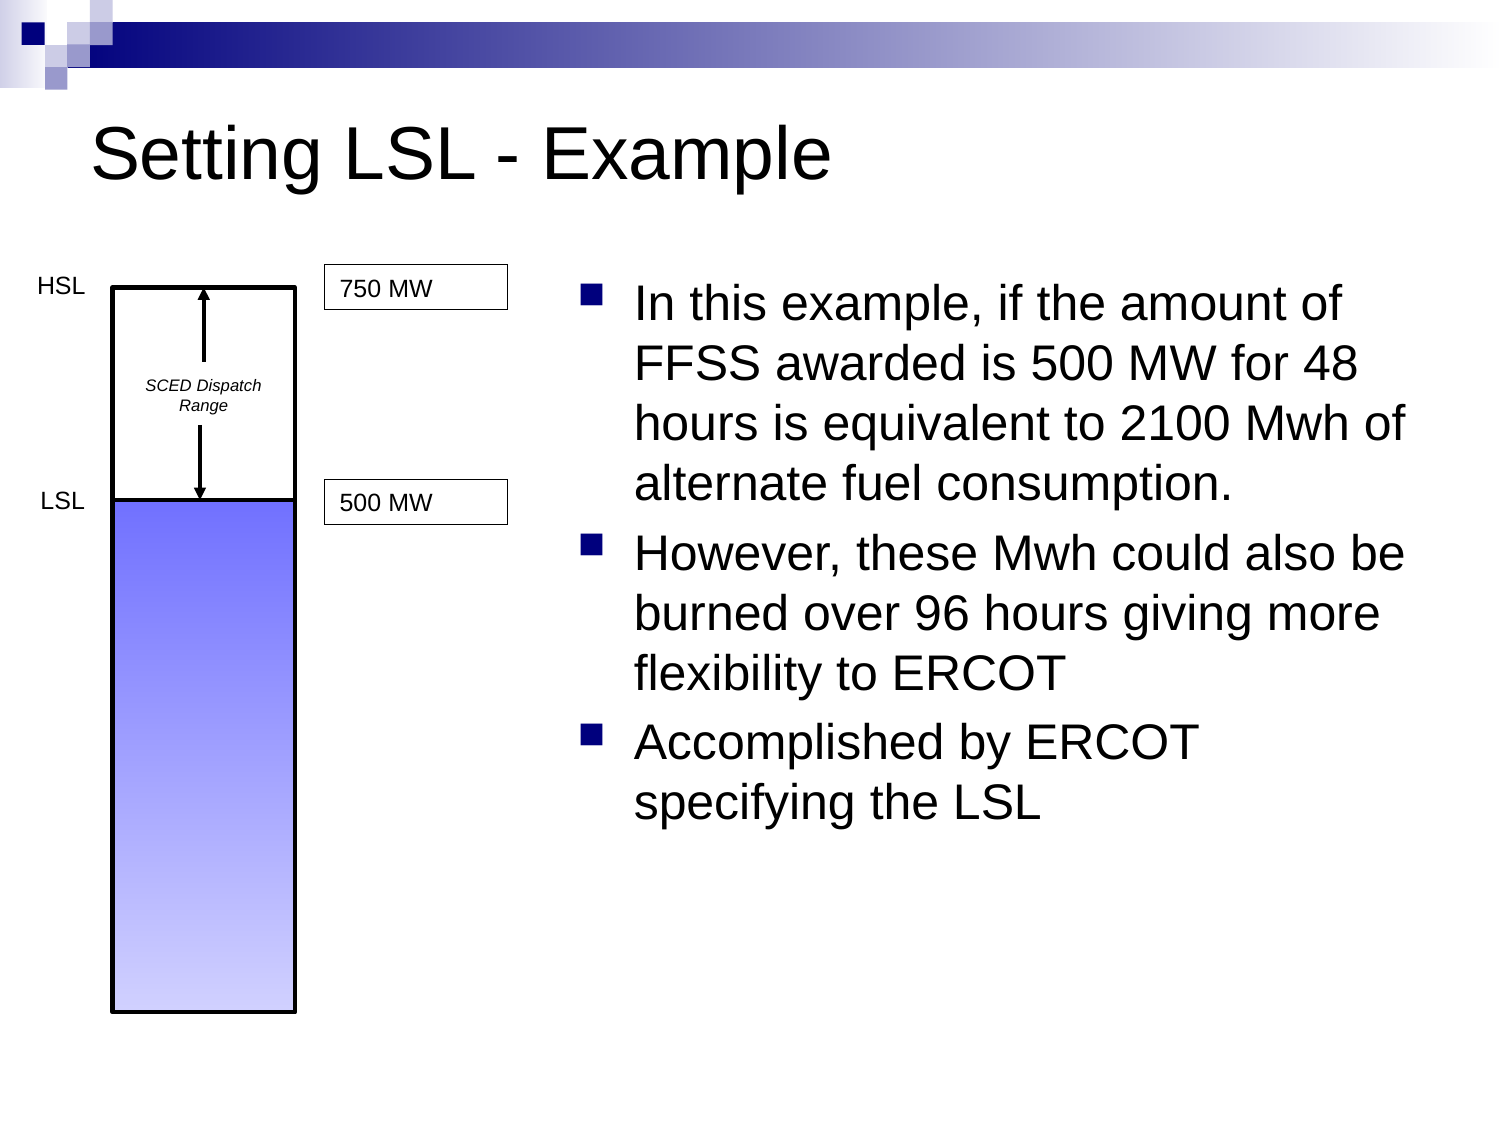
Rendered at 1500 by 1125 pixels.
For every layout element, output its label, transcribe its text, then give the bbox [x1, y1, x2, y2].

text_box 750 MW [324, 264, 508, 310]
title Setting LSL - Example [75, 75, 1213, 225]
text_box [110, 498, 297, 1014]
text_box HSL [22, 262, 128, 308]
text_box LSL [25, 477, 131, 522]
text_box 500 MW [324, 479, 508, 525]
text_box SCED Dispatch Range [110, 285, 297, 498]
list In this example, if the amount of FFSS awarded is 500 MW for 48 hours is equivalent to 2100 Mwh of alternate fuel consumption. However, these Mwh could also be burned over 96 hours giving more flexibility to ERCOT Accomplished by ERCOT specifying the LSL [562, 262, 1425, 1013]
